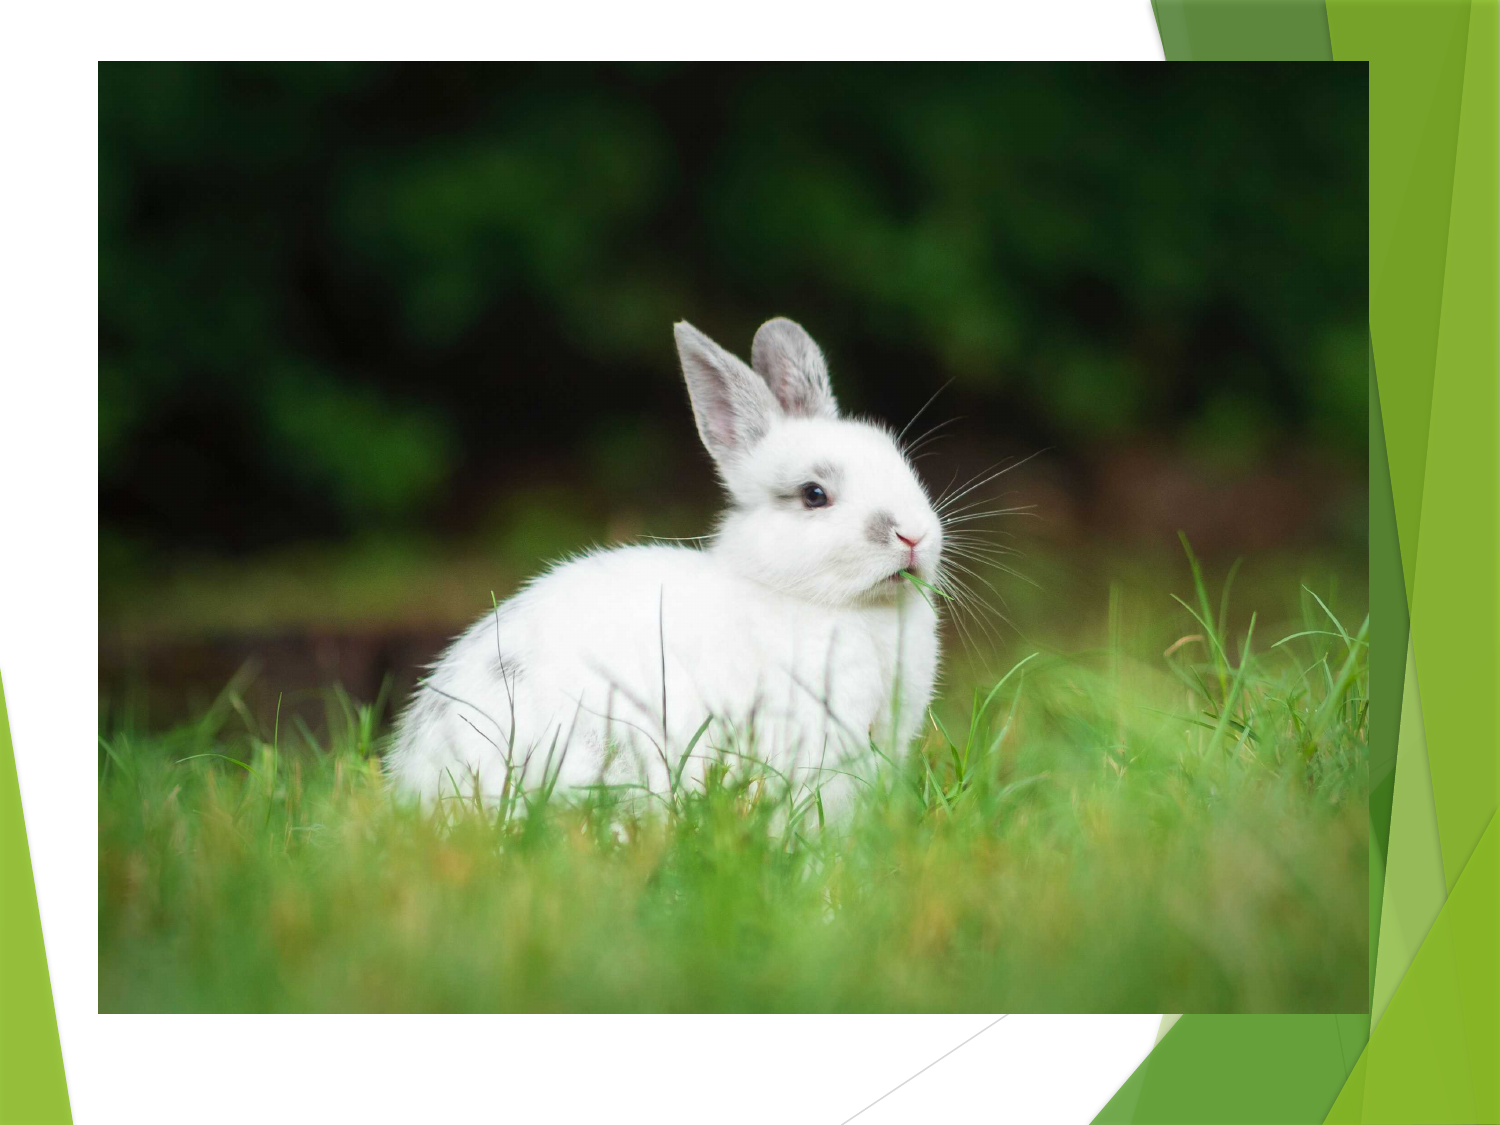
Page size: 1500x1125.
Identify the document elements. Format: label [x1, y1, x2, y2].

picture [98, 60, 1369, 1015]
